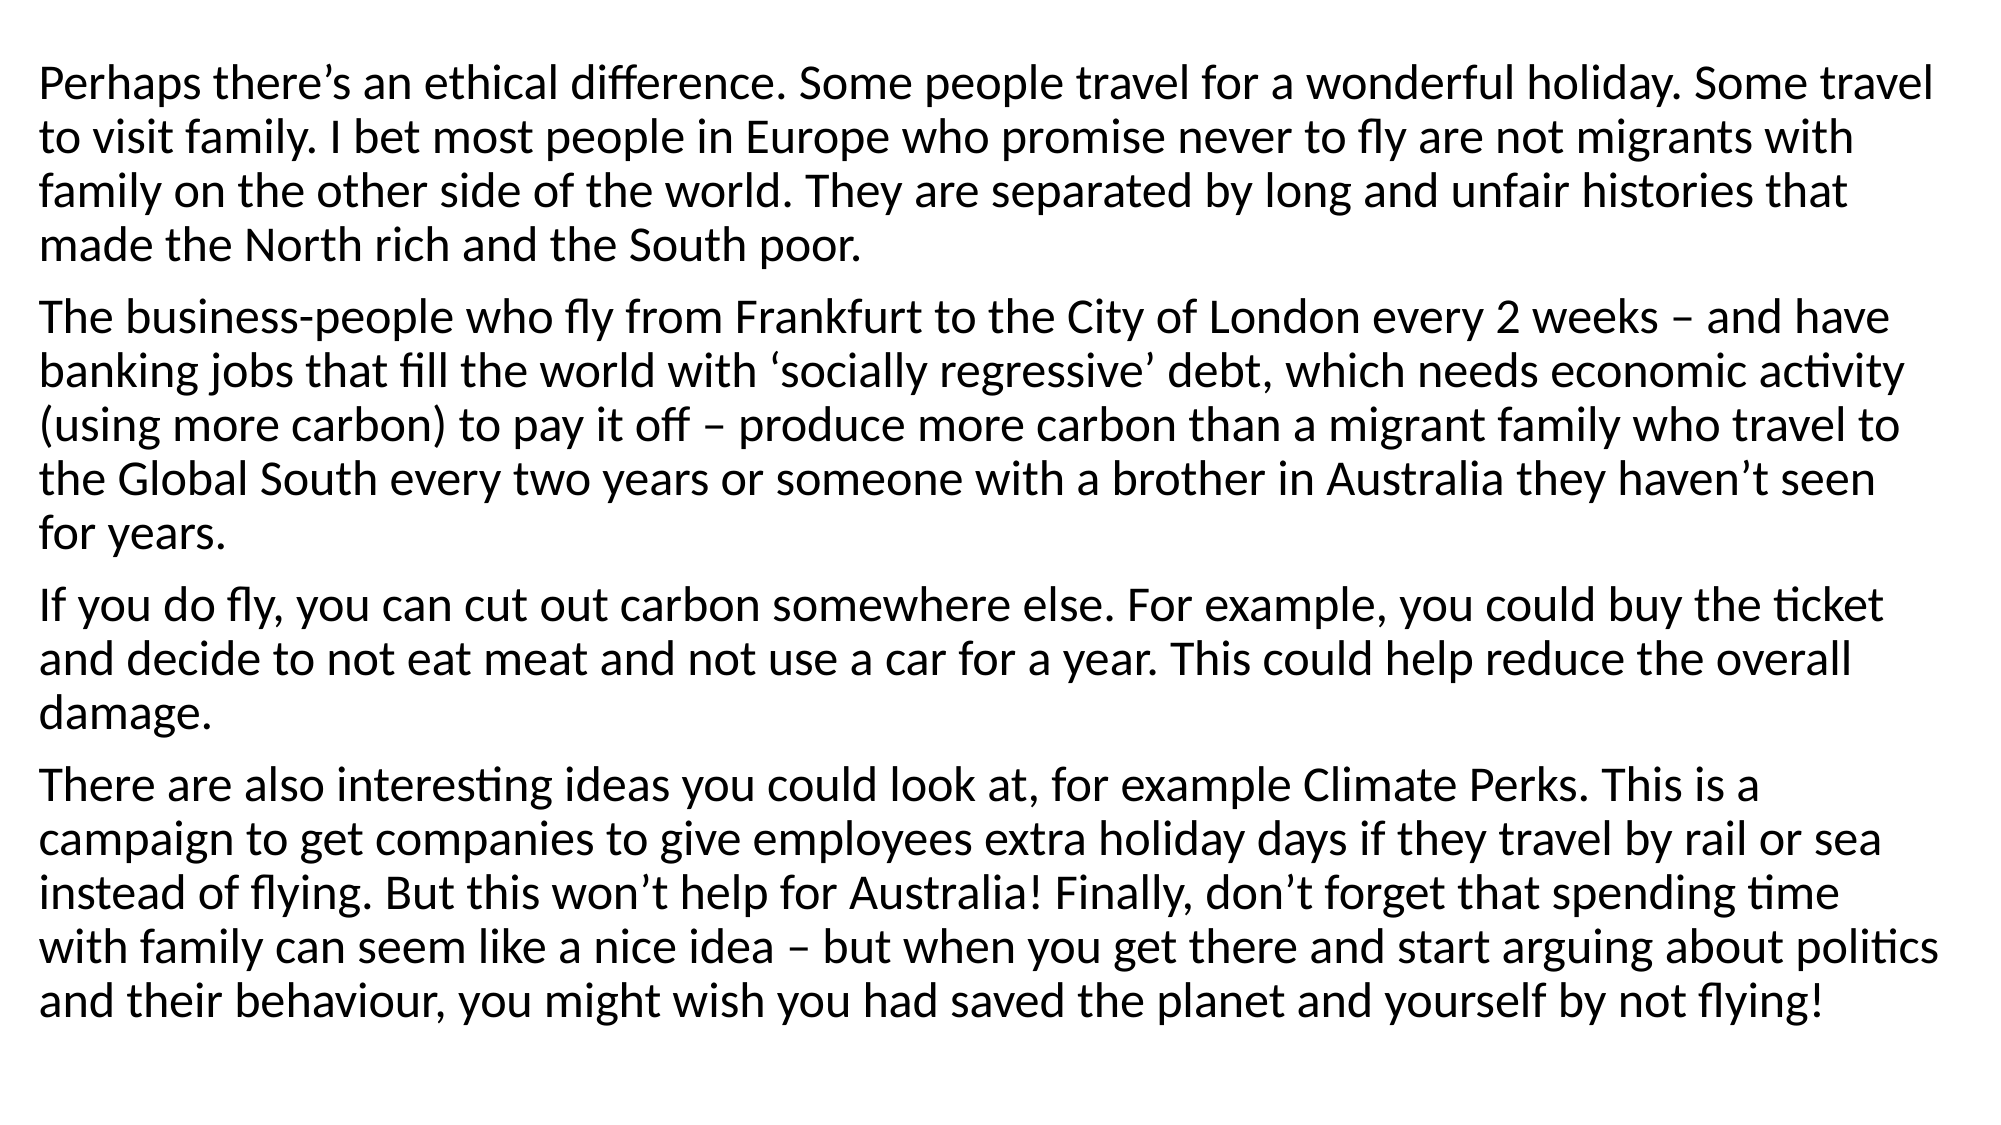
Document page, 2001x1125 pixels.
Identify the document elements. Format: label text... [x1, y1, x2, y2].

list Perhaps there’s an ethical difference. Some people travel for a wonderful holiday. Some travel to visit family. I bet most people in Europe who promise never to fly are not migrants with family on the other side of the world. They are separated by long and unfair histories that made the North rich and the South poor. The business-people who fly from Frankfurt to the City of London every 2 weeks – and have banking jobs that fill the world with ‘socially regressive’ debt, which needs economic activity (using more carbon) to pay it off – produce more carbon than a migrant family who travel to the Global South every two years or someone with a brother in Australia they haven’t seen for years. If you do fly, you can cut out carbon somewhere else. For example, you could buy the ticket and decide to not eat meat and not use a car for a year. This could help reduce the overall damage. There are also interesting ideas you could look at, for example Climate Perks. This is a campaign to get companies to give employees extra holiday days if they travel by rail or sea instead of flying. But this won’t help for Australia! Finally, don’t forget that spending time with family can seem like a nice idea – but when you get there and start arguing about politics and their behaviour, you might wish you had saved the planet and yourself by not flying! [23, 49, 1957, 1079]
